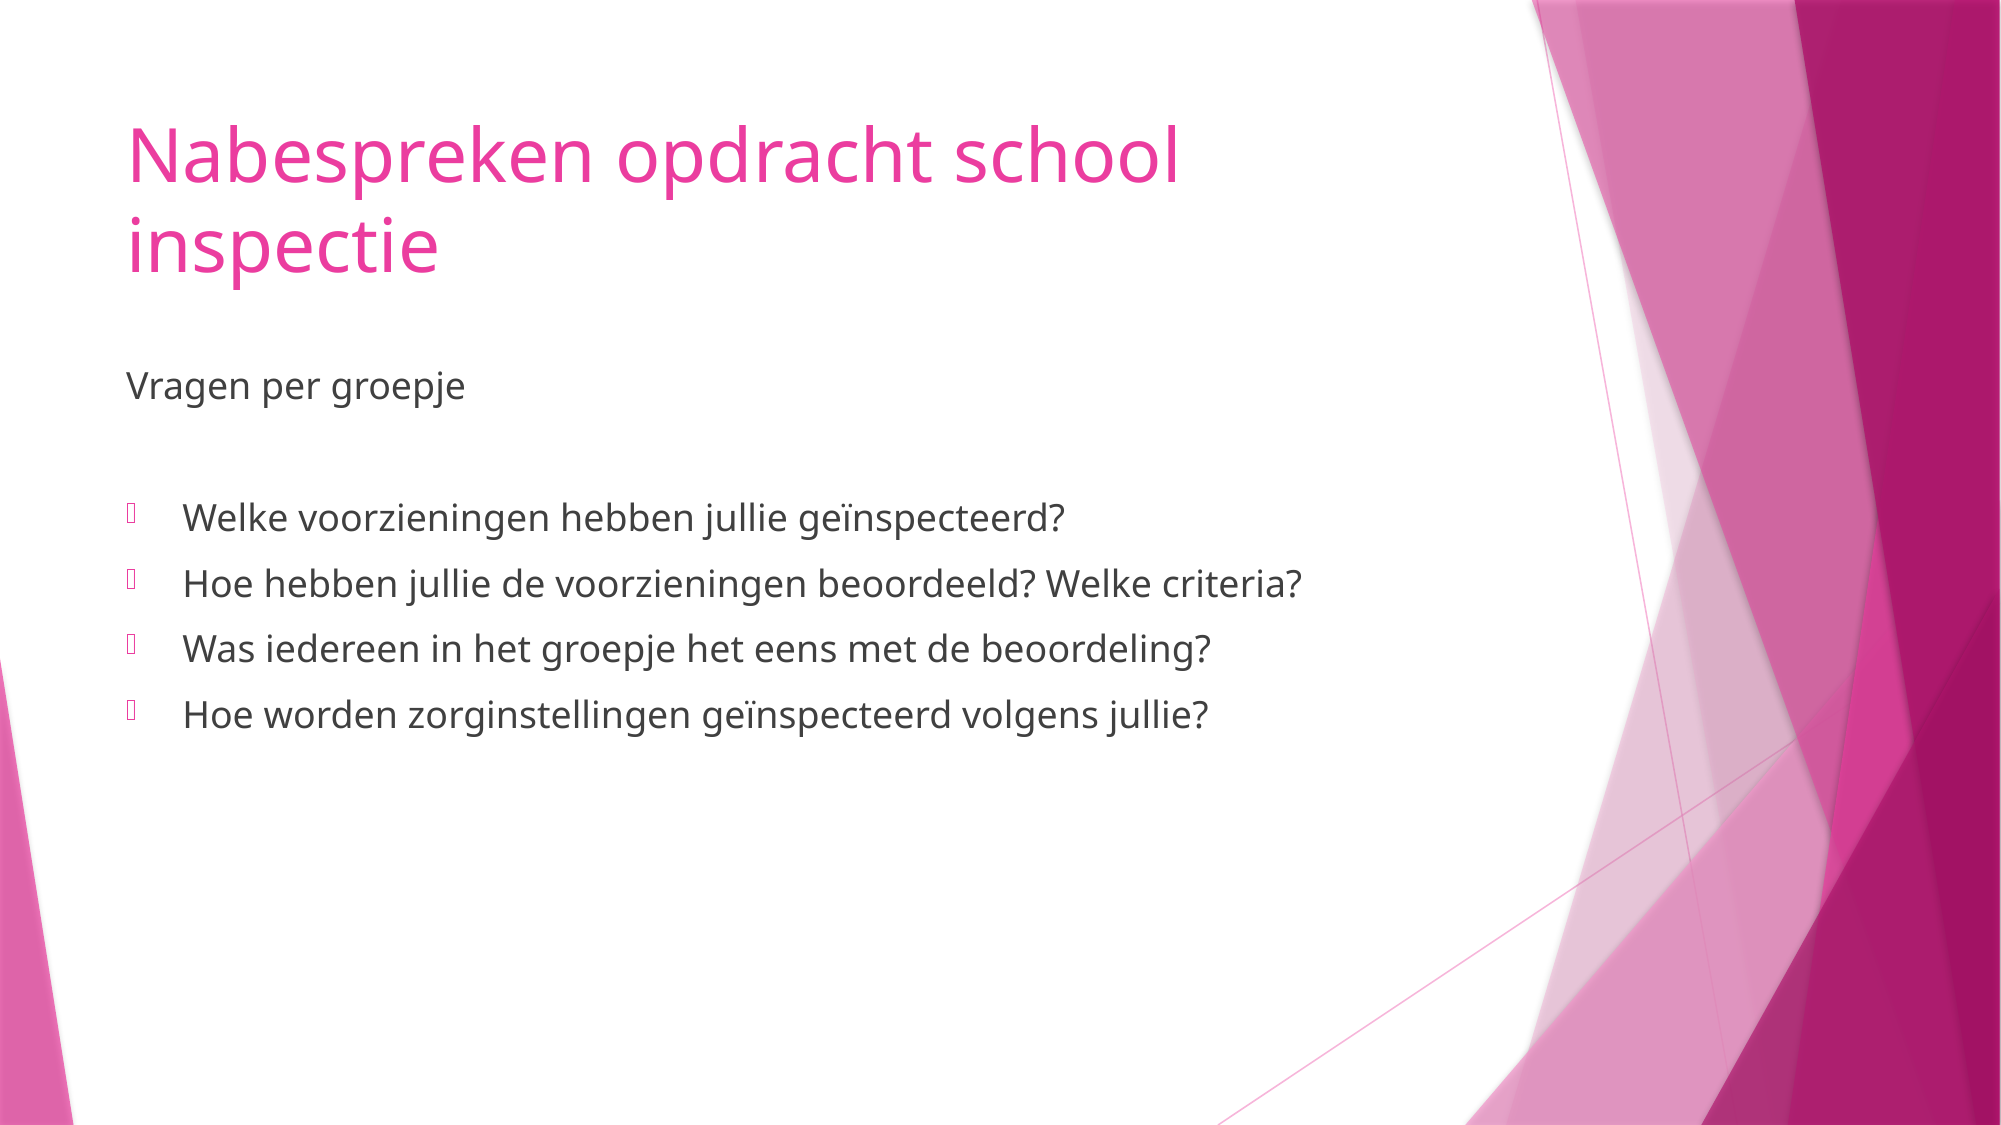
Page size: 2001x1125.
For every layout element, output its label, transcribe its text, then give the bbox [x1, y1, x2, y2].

list Vragen per groepje Welke voorzieningen hebben jullie geïnspecteerd? Hoe hebben jullie de voorzieningen beoordeeld? Welke criteria? Was iedereen in het groepje het eens met de beoordeling? Hoe worden zorginstellingen geïnspecteerd volgens jullie? [111, 354, 1522, 992]
title Nabespreken opdracht school inspectie [111, 99, 1522, 317]
